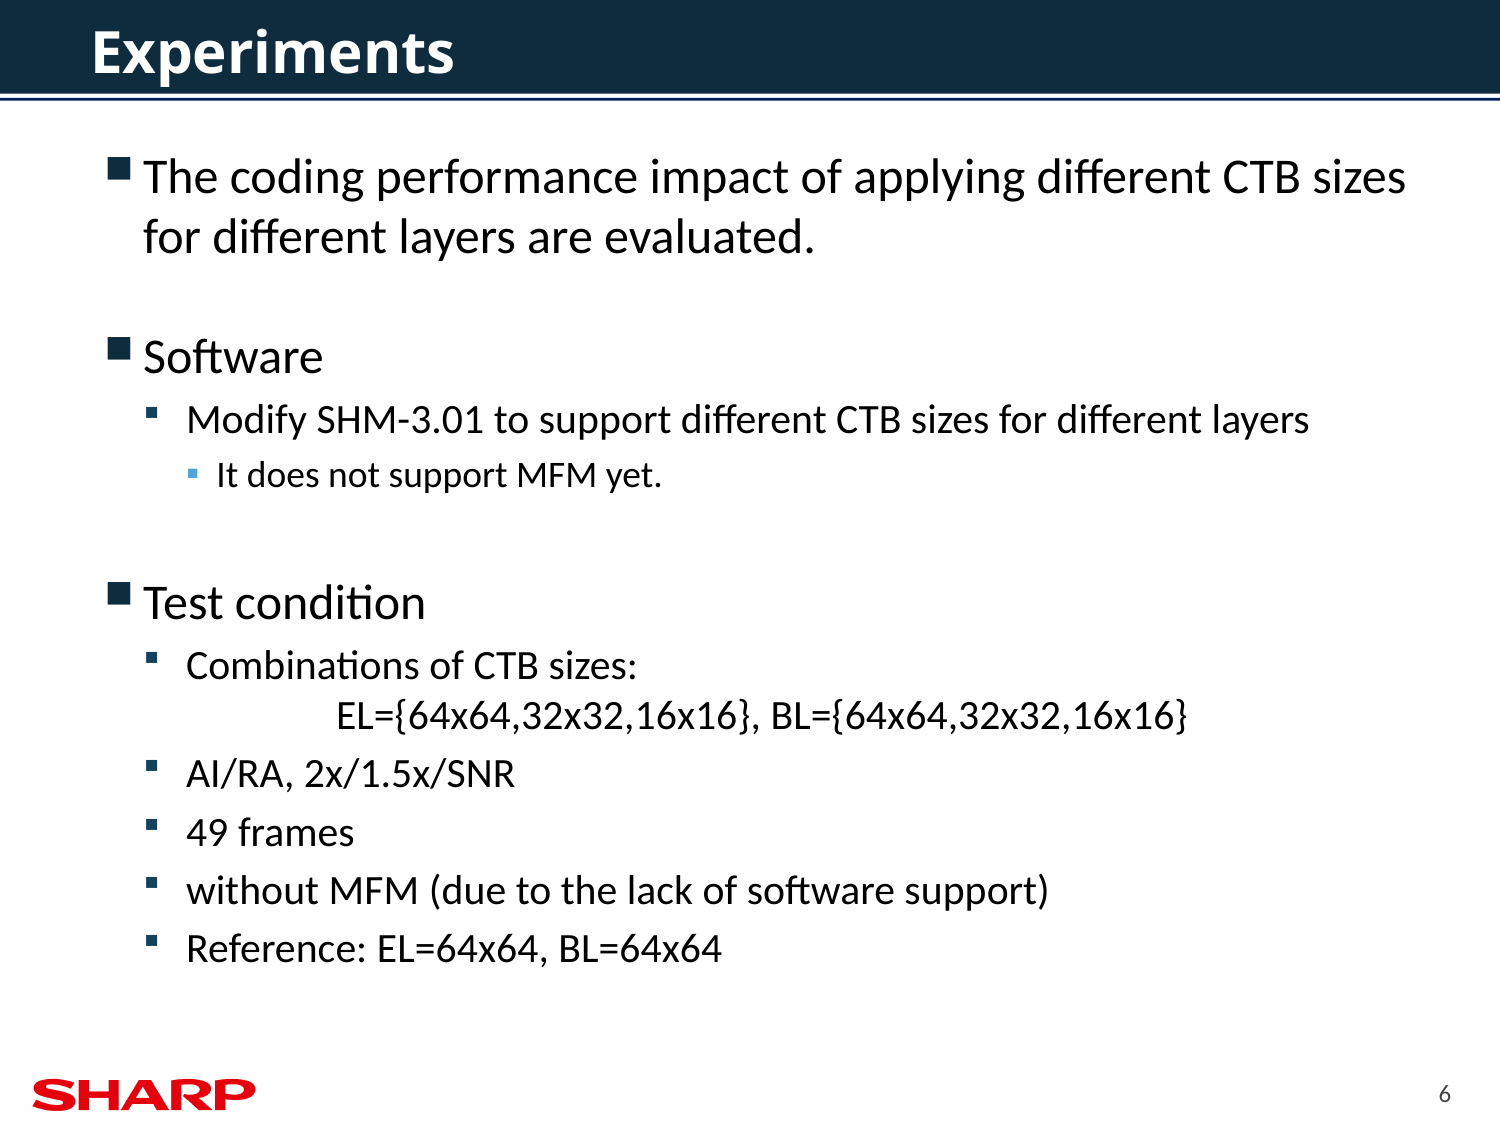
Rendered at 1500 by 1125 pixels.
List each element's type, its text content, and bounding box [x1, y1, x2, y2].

slide_number 6 [1345, 1062, 1467, 1108]
list The coding performance impact of applying different CTB sizes for different layers are evaluated. Software Modify SHM-3.01 to support different CTB sizes for different layers It does not support MFM yet. Test condition Combinations of CTB sizes: EL={64x64,32x32,16x16}, BL={64x64,32x32,16x16} AI/RA, 2x/1.5x/SNR 49 frames without MFM (due to the lack of software support) Reference: EL=64x64, BL=64x64 [74, 128, 1426, 1051]
title Experiments [74, 15, 1426, 85]
picture [17, 1064, 271, 1125]
